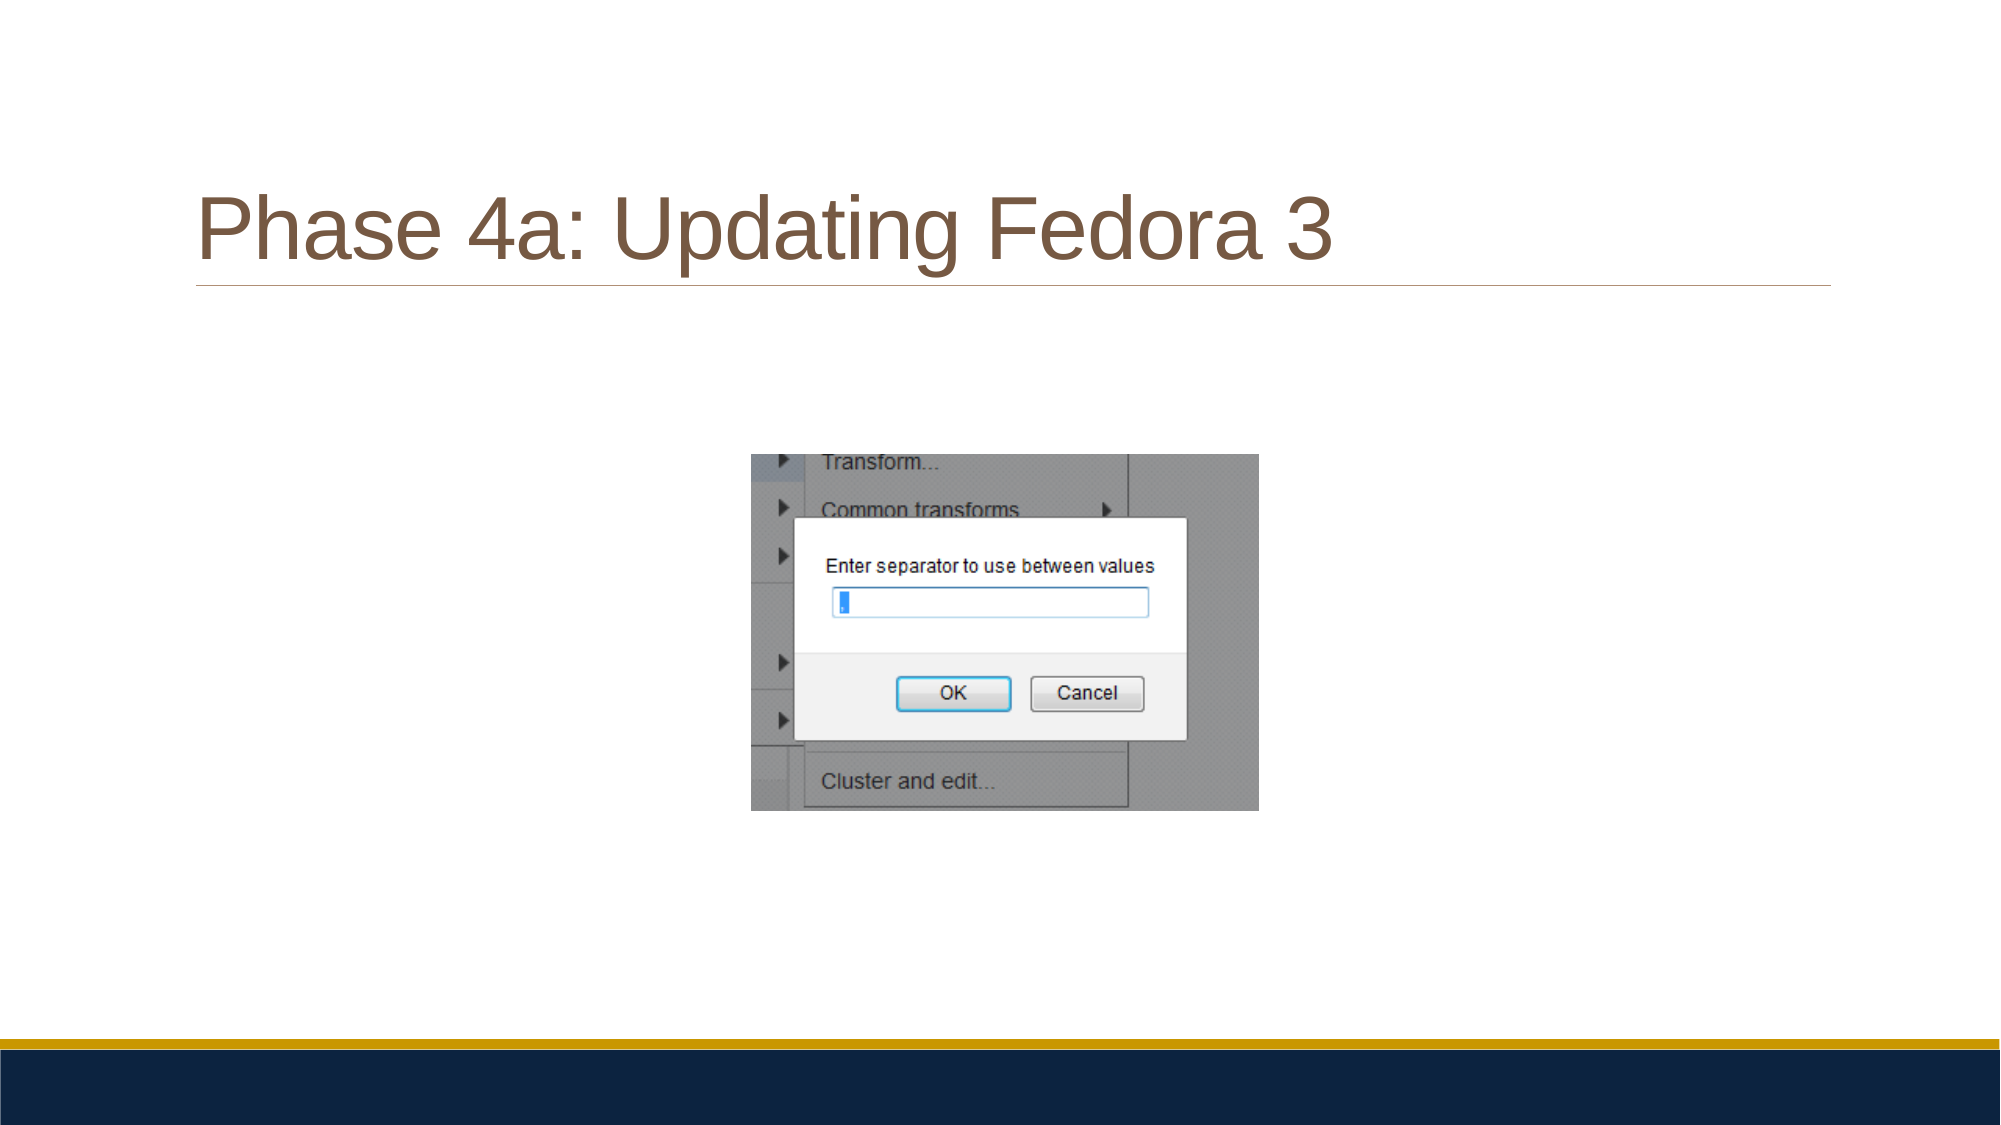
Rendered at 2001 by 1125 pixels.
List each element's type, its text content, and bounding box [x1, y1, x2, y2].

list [750, 454, 1260, 812]
title Phase 4a: Updating Fedora 3 [180, 47, 1830, 285]
